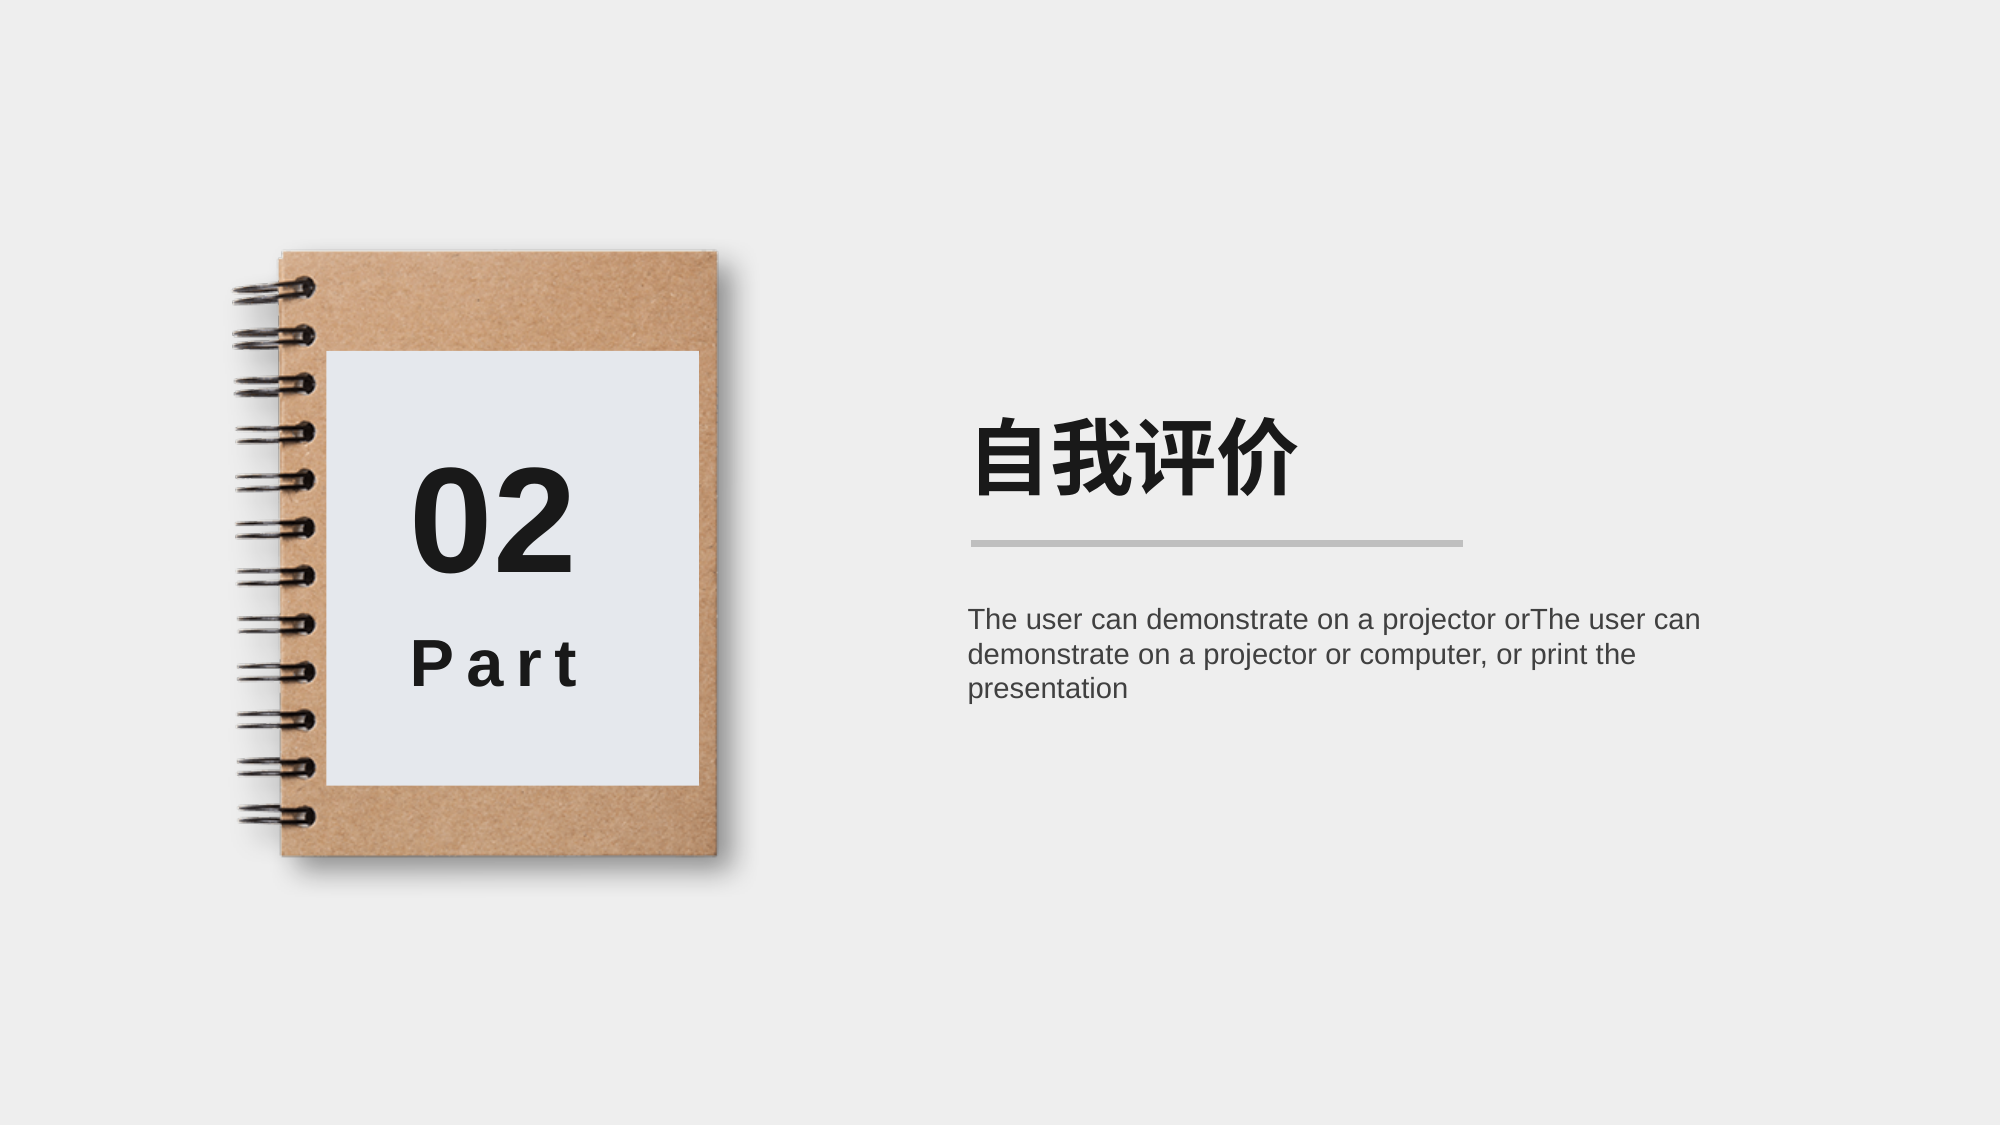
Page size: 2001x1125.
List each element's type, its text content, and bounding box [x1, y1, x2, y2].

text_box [165, 201, 789, 925]
text_box 自我评价 [952, 397, 1464, 513]
text_box The user can demonstrate on a projector orThe user can demonstrate on a projector or computer, or print the presentation [952, 592, 1719, 713]
